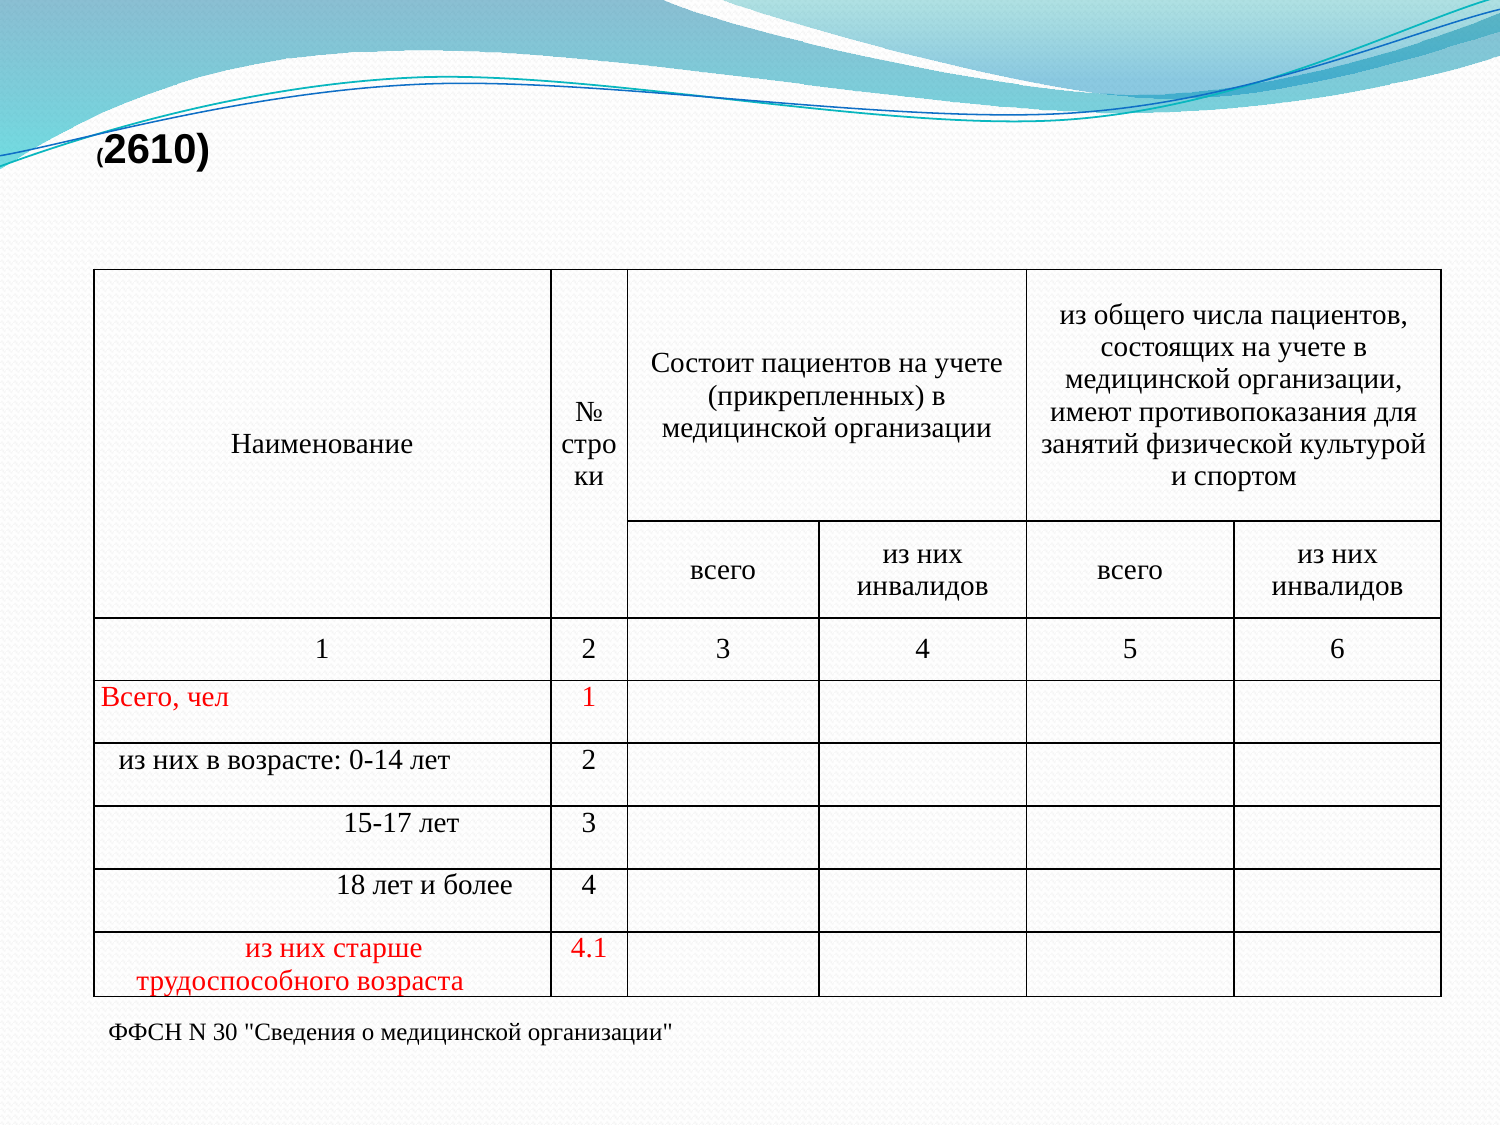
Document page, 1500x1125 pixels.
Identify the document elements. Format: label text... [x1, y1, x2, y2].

table_cell из них старше трудоспособного возраста [95, 933, 550, 996]
table_header из общего числа пациентов, состоящих на учете в медицинской организации, имеют противопоказания для занятий физической культурой и спортом [1027, 270, 1440, 520]
table_cell [628, 807, 818, 868]
table_header Состоит пациентов на учете (прикрепленных) в медицинской организации [628, 280, 1026, 520]
table_cell Всего, чел [95, 681, 550, 742]
table_cell 5 [1027, 619, 1233, 680]
table_cell из них в возрасте: 0-14 лет [95, 744, 550, 805]
table_cell 18 лет и более [95, 870, 550, 931]
table_cell из них инвалидов [820, 522, 1026, 617]
table_cell 3 [552, 807, 627, 868]
table_cell [1235, 807, 1440, 868]
table_cell [820, 807, 1026, 868]
table_header Наименование [95, 280, 550, 617]
table_cell [628, 744, 818, 805]
table_cell 6 [1235, 619, 1440, 680]
table_cell всего [628, 522, 818, 617]
table_cell 4.1 [552, 933, 627, 996]
table_cell [1027, 744, 1233, 805]
table_cell [820, 933, 1026, 996]
table_cell из них инвалидов [1235, 522, 1440, 617]
table_cell [628, 870, 818, 931]
text_box ФФСН N 30 "Сведения о медицинской организации" [93, 1007, 1102, 1053]
table_cell 2 [552, 619, 627, 680]
table_cell [1027, 807, 1233, 868]
table_cell 4 [552, 870, 627, 931]
table_header № строки [552, 280, 627, 617]
table_cell 2 [552, 744, 627, 805]
table_cell [628, 681, 818, 742]
text_box (2610) [58, 114, 1356, 280]
table_cell 4 [820, 619, 1026, 680]
table_cell 1 [95, 619, 550, 680]
table_cell [1235, 870, 1440, 931]
table_cell [820, 681, 1026, 742]
table_cell [820, 744, 1026, 805]
table_cell [820, 870, 1026, 931]
table_cell [1027, 681, 1233, 742]
table_cell [1235, 681, 1440, 742]
table_cell [1235, 744, 1440, 805]
table_cell [1235, 933, 1440, 996]
table_cell [628, 933, 818, 996]
table_cell 15-17 лет [95, 807, 550, 868]
table_cell [1027, 933, 1233, 996]
table_cell всего [1027, 522, 1233, 617]
table_cell [1027, 870, 1233, 931]
table_cell 1 [552, 681, 627, 742]
table_cell 3 [628, 619, 818, 680]
